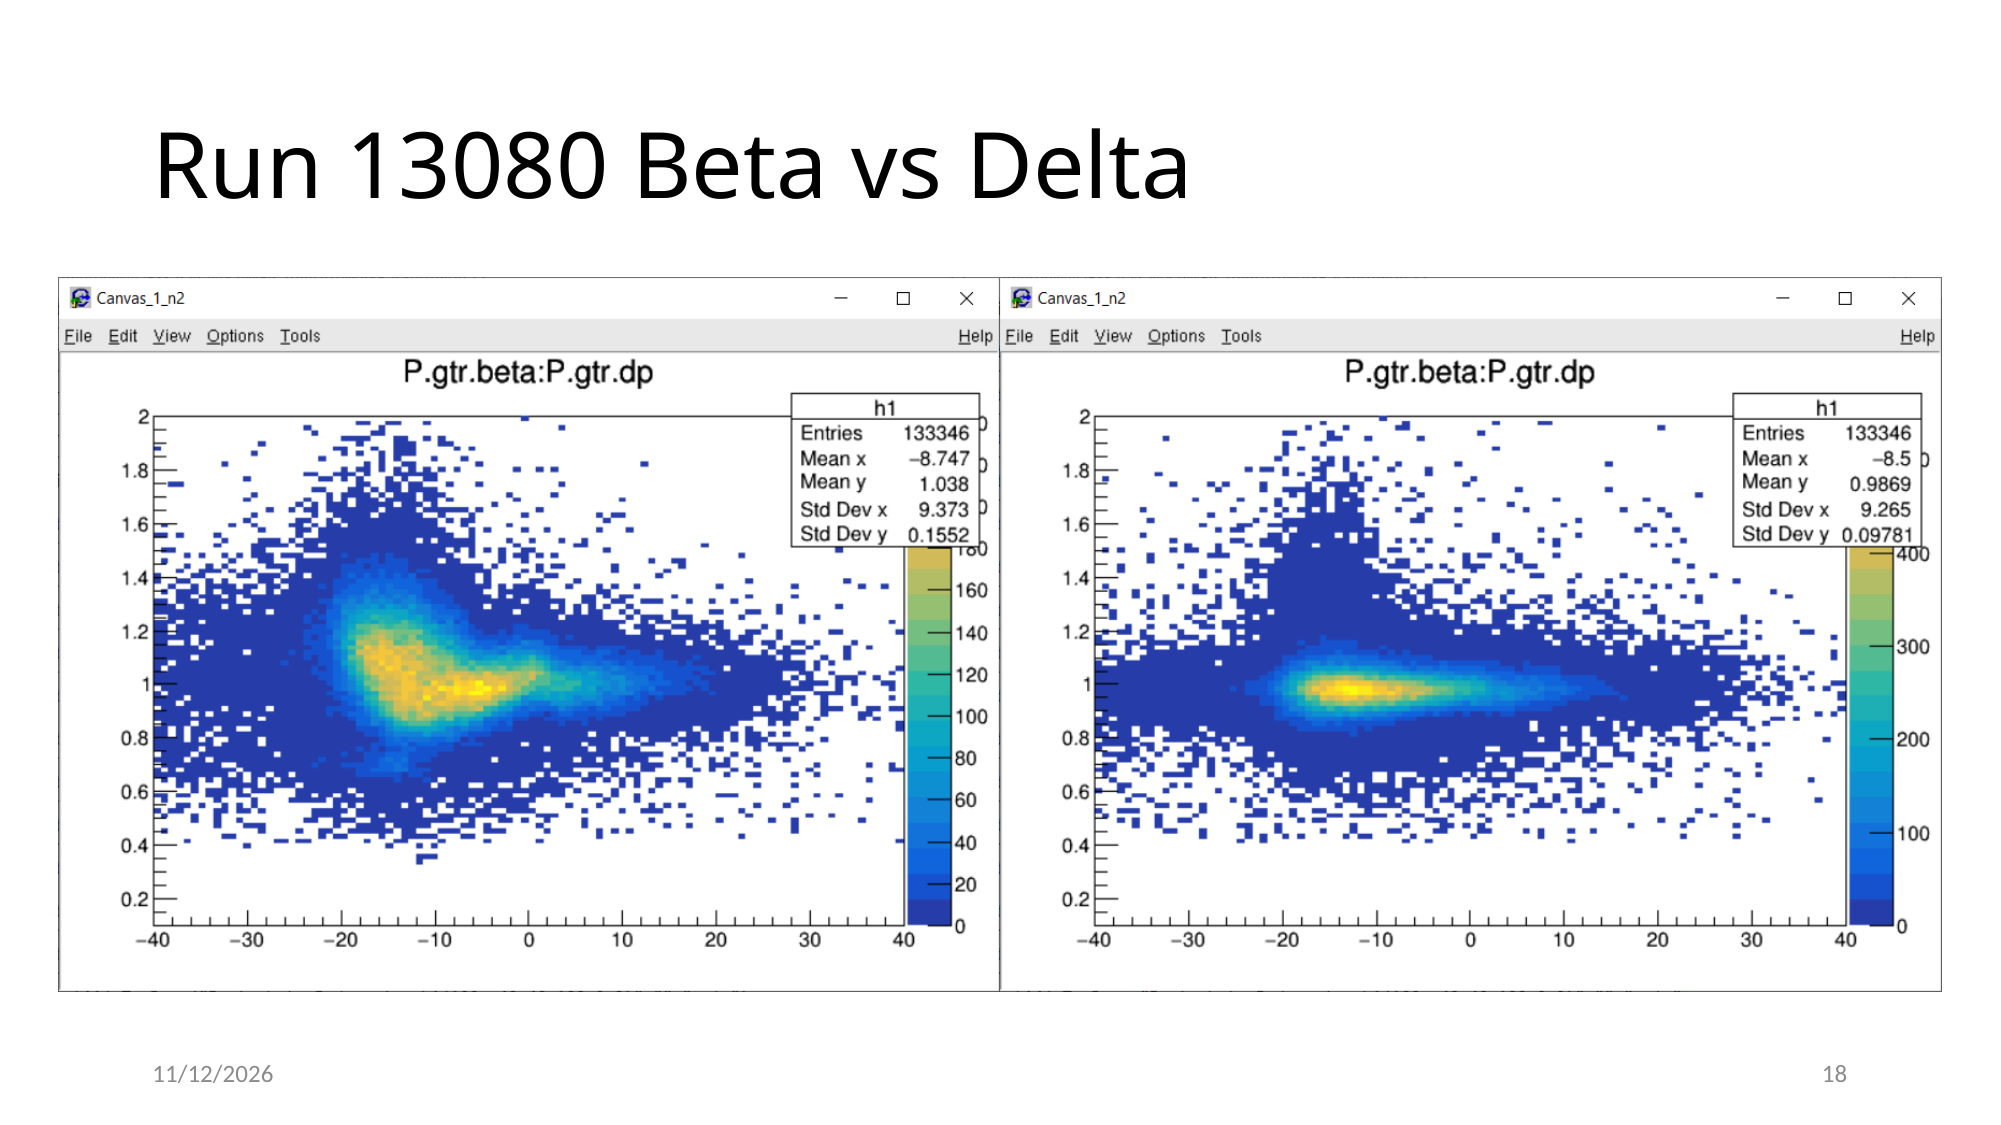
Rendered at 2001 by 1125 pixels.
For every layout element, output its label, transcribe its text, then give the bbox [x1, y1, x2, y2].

slide_number 18 [1412, 1042, 1863, 1103]
title Run 13080 Beta vs Delta [137, 59, 1863, 277]
picture [999, 277, 1942, 992]
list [58, 277, 999, 992]
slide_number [137, 1042, 588, 1103]
